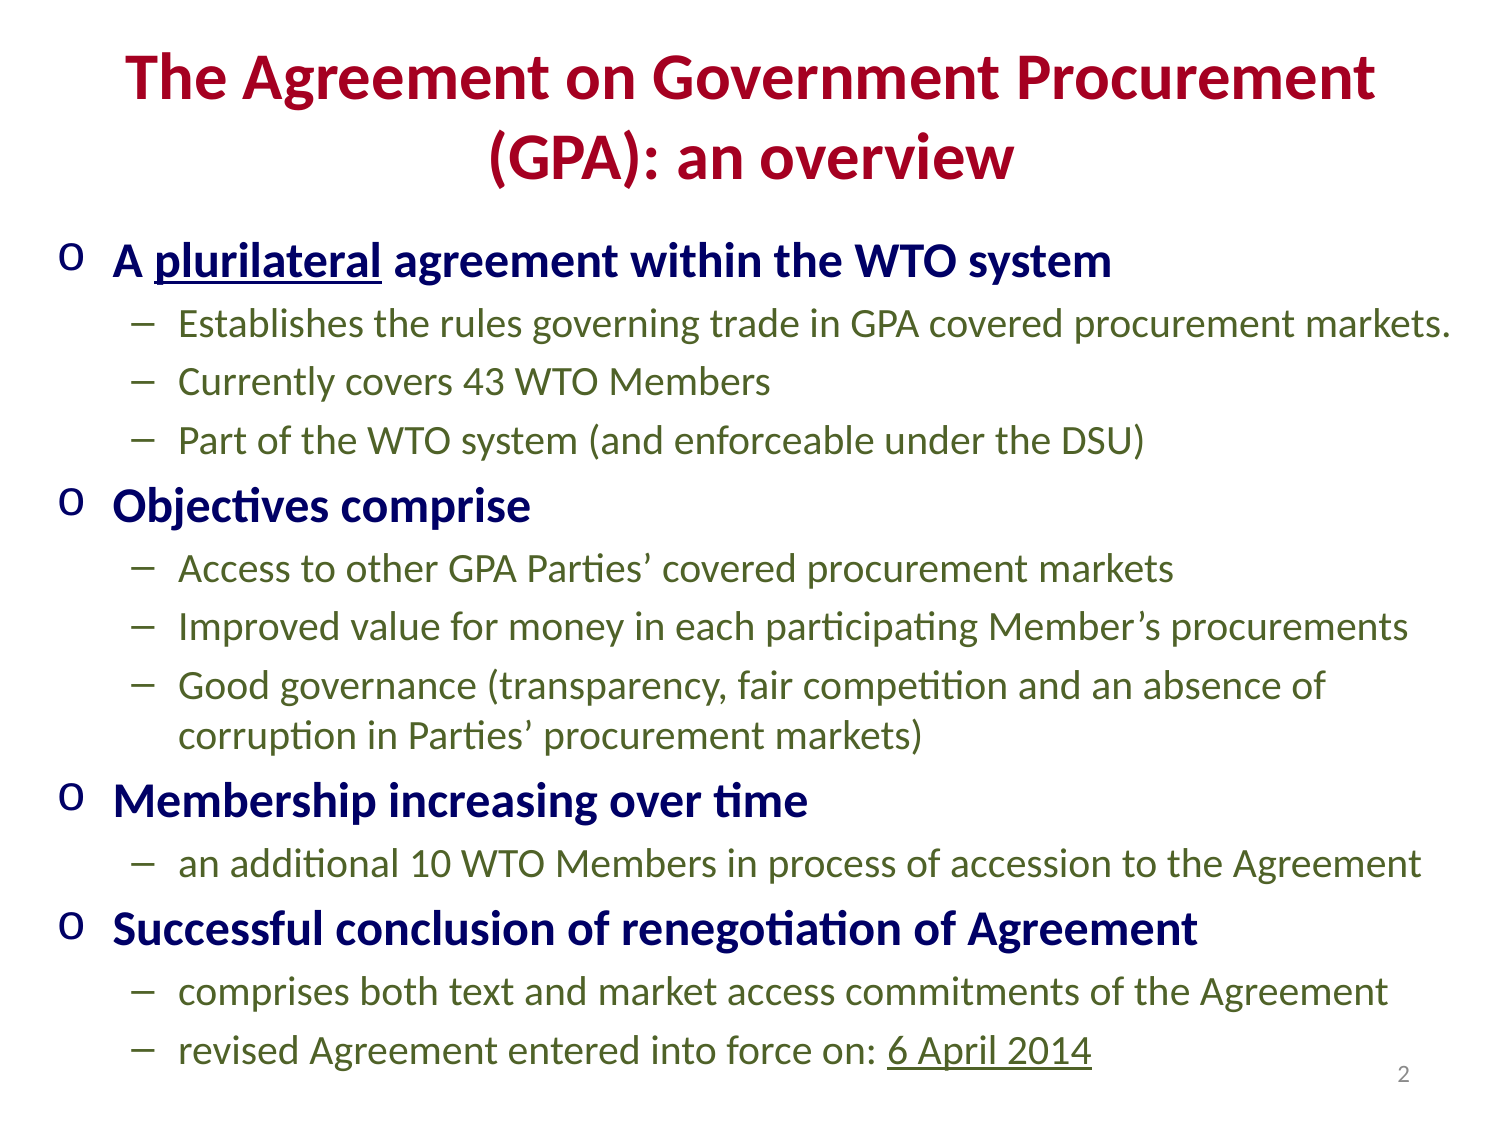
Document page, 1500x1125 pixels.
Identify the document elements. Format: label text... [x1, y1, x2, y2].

title The Agreement on Government Procurement (GPA): an overview [76, 19, 1427, 207]
slide_number 2 [1074, 1042, 1425, 1103]
list A plurilateral agreement within the WTO system Establishes the rules governing trade in GPA covered procurement markets. Currently covers 43 WTO Members Part of the WTO system (and enforceable under the DSU) Objectives comprise Access to other GPA Parties’ covered procurement markets Improved value for money in each participating Member’s procurements Good governance (transparency, fair competition and an absence of corruption in Parties’ procurement markets) Membership increasing over time an additional 10 WTO Members in process of accession to the Agreement Successful conclusion of renegotiation of Agreement comprises both text and market access commitments of the Agreement revised Agreement entered into force on: 6 April 2014 [41, 219, 1500, 1094]
